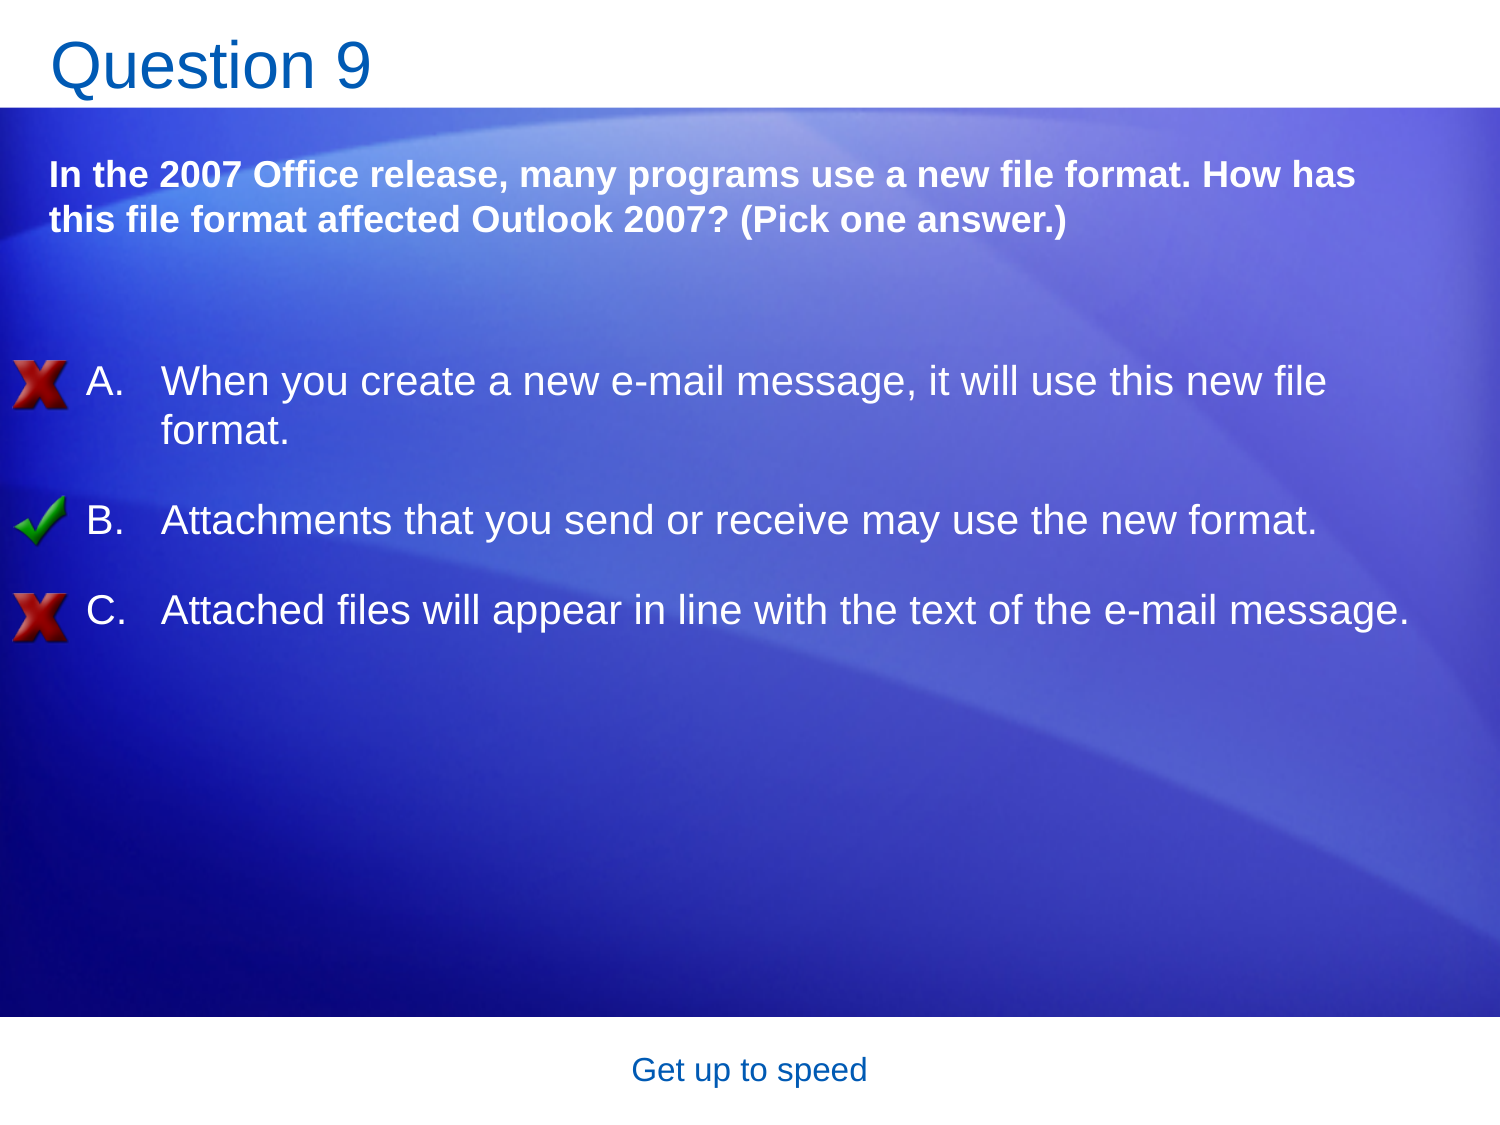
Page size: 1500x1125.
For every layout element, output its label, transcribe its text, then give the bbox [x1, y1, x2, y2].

footer Get up to speed [445, 1016, 1055, 1096]
picture [0, 108, 1500, 1017]
text_box In the 2007 Office release, many programs use a new file format. How has this file format affected Outlook 2007? (Pick one answer.) [33, 142, 1416, 247]
title Question 9 [34, 11, 1386, 113]
list When you create a new e-mail message, it will use this new file format. Attachments that you send or receive may use the new format. Attached files will appear in line with the text of the e-mail message. [70, 345, 1442, 976]
